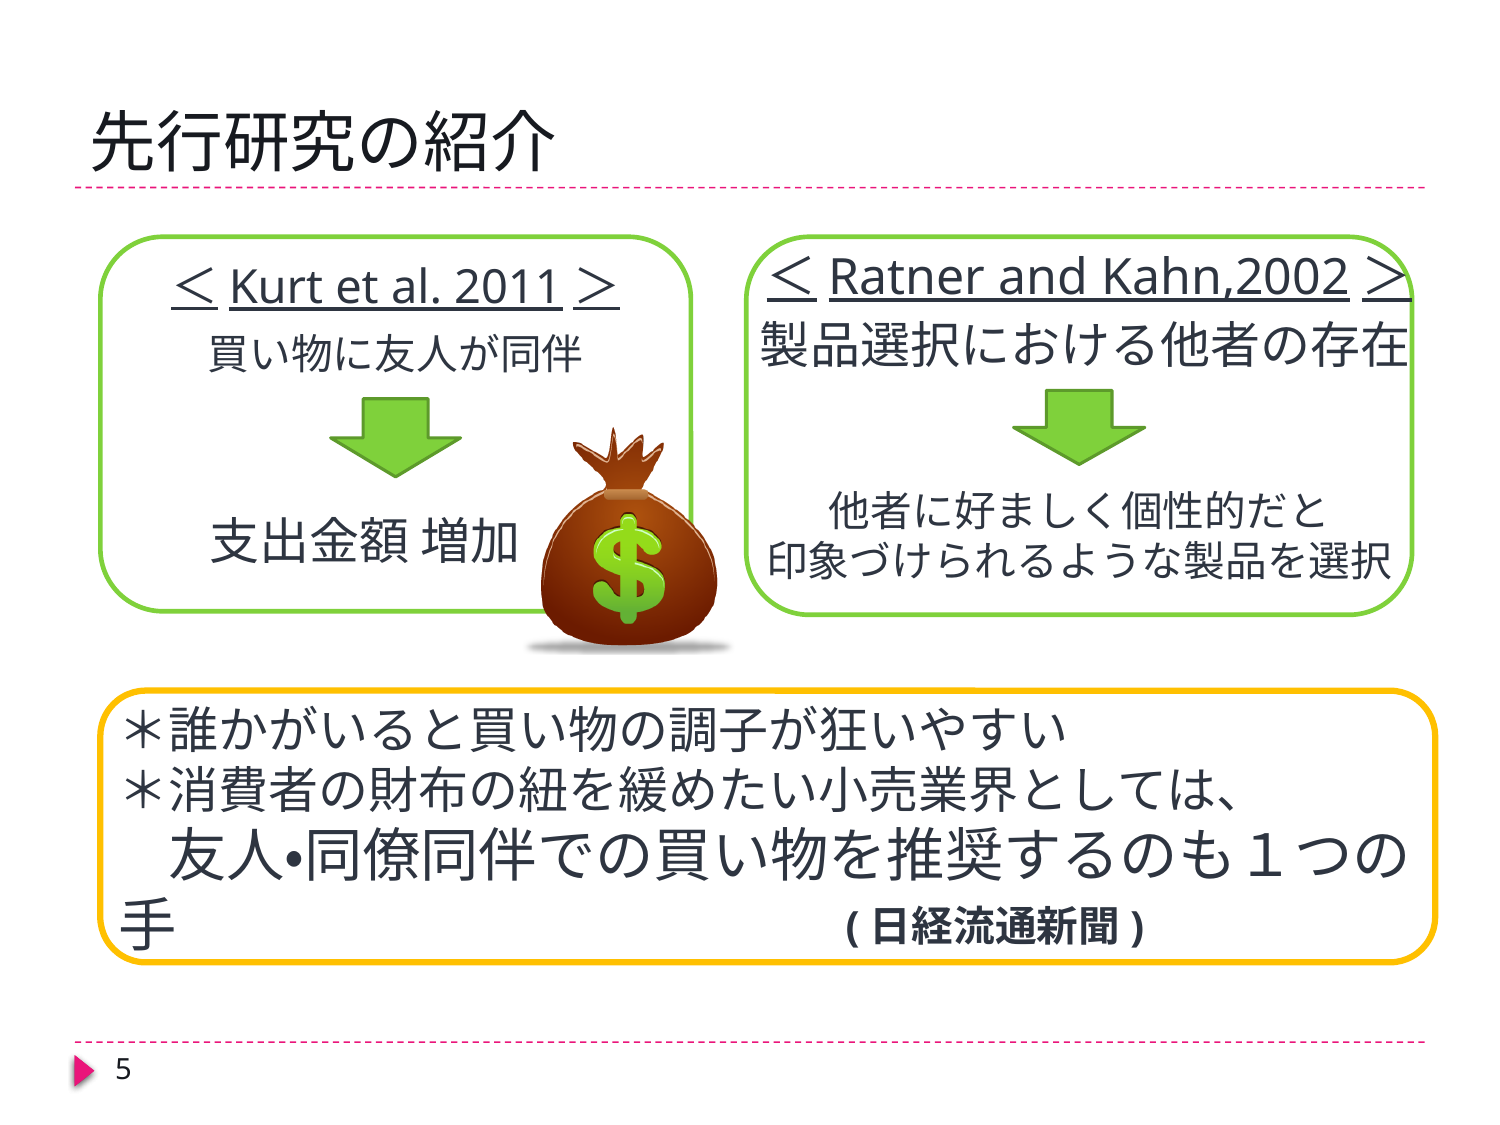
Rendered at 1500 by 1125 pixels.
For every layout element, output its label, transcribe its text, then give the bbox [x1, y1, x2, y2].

text_box 製品選択における他者の存在 [745, 306, 1425, 382]
picture [512, 423, 745, 656]
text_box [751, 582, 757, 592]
text_box 買い物に友人が同伴 [192, 320, 599, 386]
text_box [329, 397, 463, 479]
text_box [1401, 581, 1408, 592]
slide_number 5 [100, 1042, 426, 1103]
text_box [100, 690, 1455, 963]
text_box [1012, 388, 1147, 466]
title 先行研究の紹介 [75, 37, 1425, 188]
text_box ＜Ratner and Kahn,2002＞ [751, 236, 1427, 312]
text_box [98, 235, 693, 613]
text_box [744, 272, 1414, 617]
